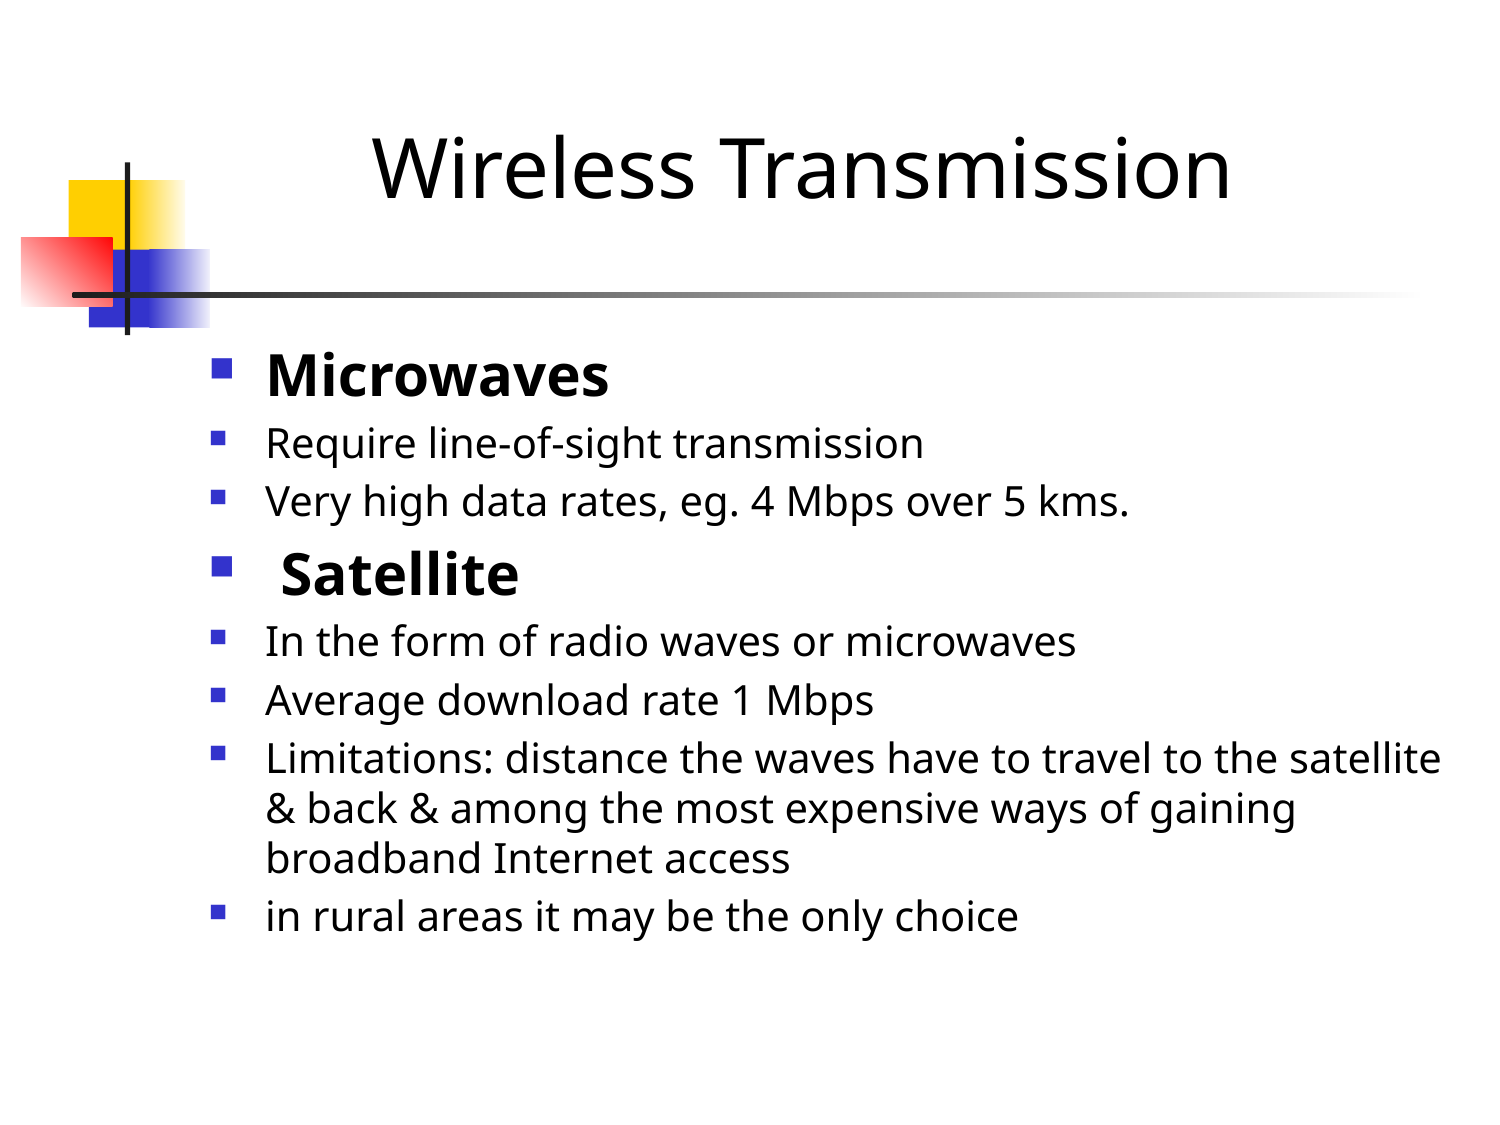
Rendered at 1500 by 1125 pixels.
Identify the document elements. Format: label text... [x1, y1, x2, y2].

title Wireless Transmission [188, 101, 1419, 223]
list Microwaves Require line-of-sight transmission Very high data rates, eg. 4 Mbps over 5 kms. Satellite In the form of radio waves or microwaves Average download rate 1 Mbps Limitations: distance the waves have to travel to the satellite & back & among the most expensive ways of gaining broadband Internet access in rural areas it may be the only choice [193, 330, 1470, 1007]
